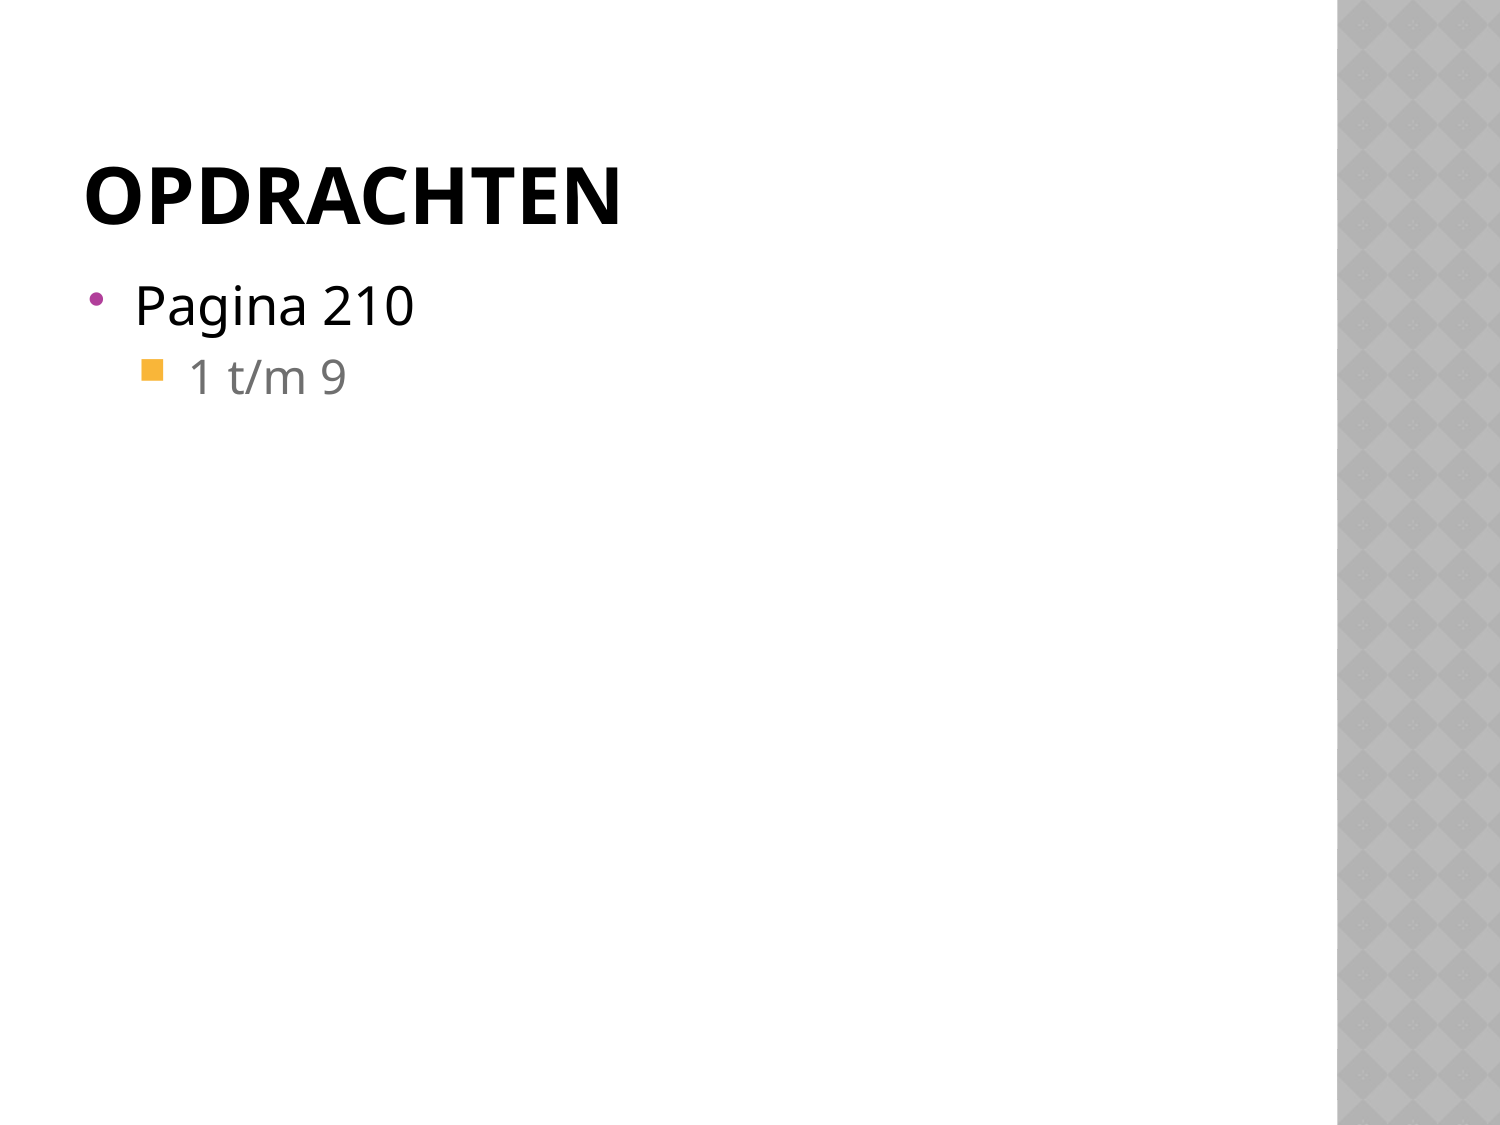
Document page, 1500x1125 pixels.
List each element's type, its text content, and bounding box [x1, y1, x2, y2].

title opdrachten [75, 52, 1263, 240]
list Pagina 210 1 t/m 9 [75, 264, 1263, 1059]
